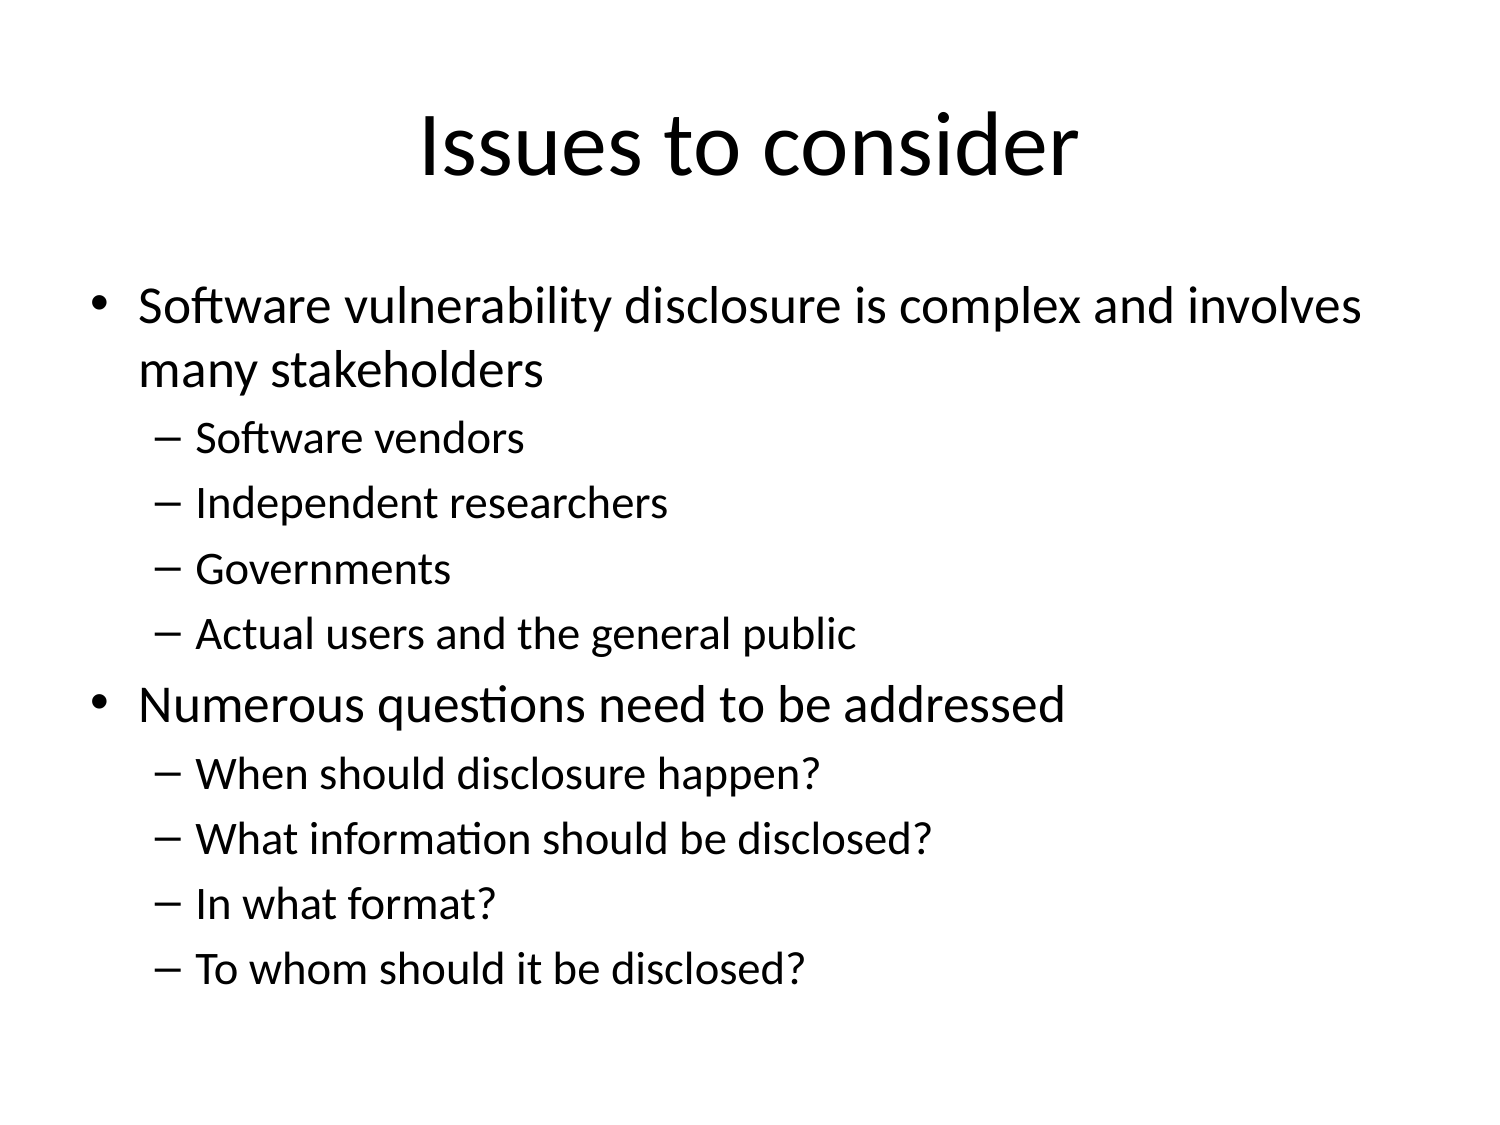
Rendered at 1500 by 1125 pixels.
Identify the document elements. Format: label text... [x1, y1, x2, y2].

title Issues to consider [75, 45, 1425, 233]
list Software vulnerability disclosure is complex and involves many stakeholders Software vendors Independent researchers Governments Actual users and the general public Numerous questions need to be addressed When should disclosure happen? What information should be disclosed? In what format? To whom should it be disclosed? [75, 262, 1425, 1005]
